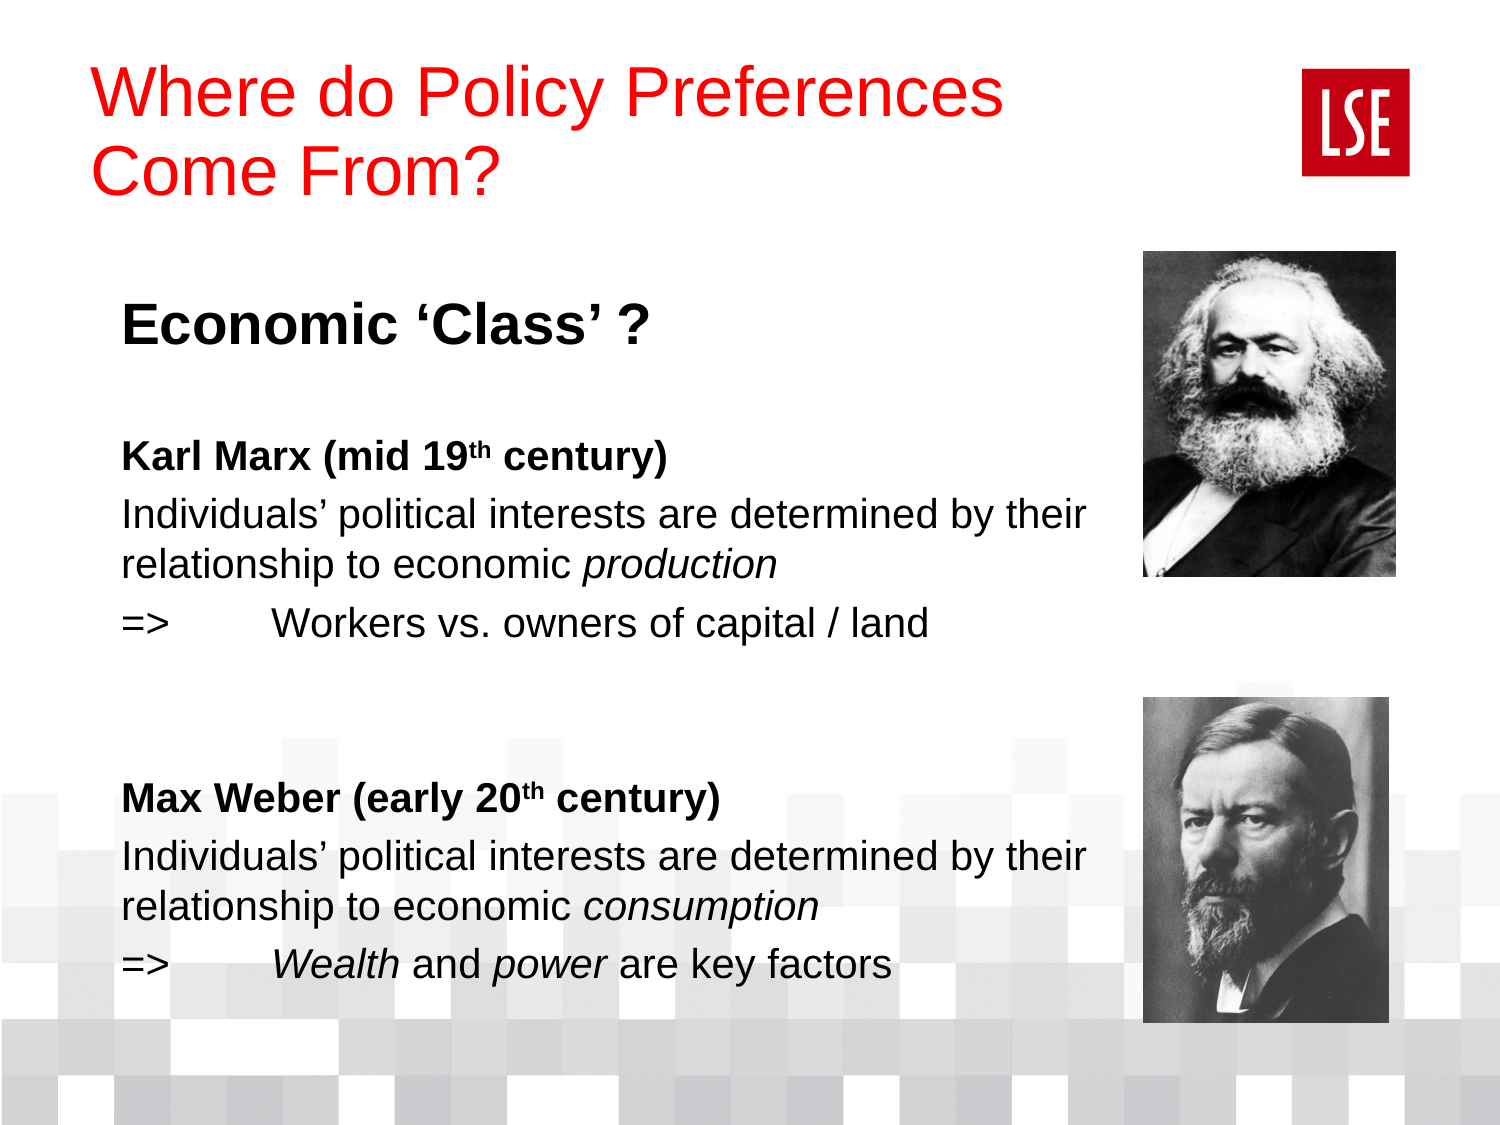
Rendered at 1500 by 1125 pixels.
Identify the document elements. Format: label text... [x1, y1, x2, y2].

picture [0, 0, 1500, 1125]
list Economic ‘Class’ ? Karl Marx (mid 19th century) Individuals’ political interests are determined by their relationship to economic production => Workers vs. owners of capital / land Max Weber (early 20th century) Individuals’ political interests are determined by their relationship to economic consumption => Wealth and power are key factors [106, 278, 1109, 1053]
title Where do Policy Preferences Come From? [75, 45, 1221, 233]
